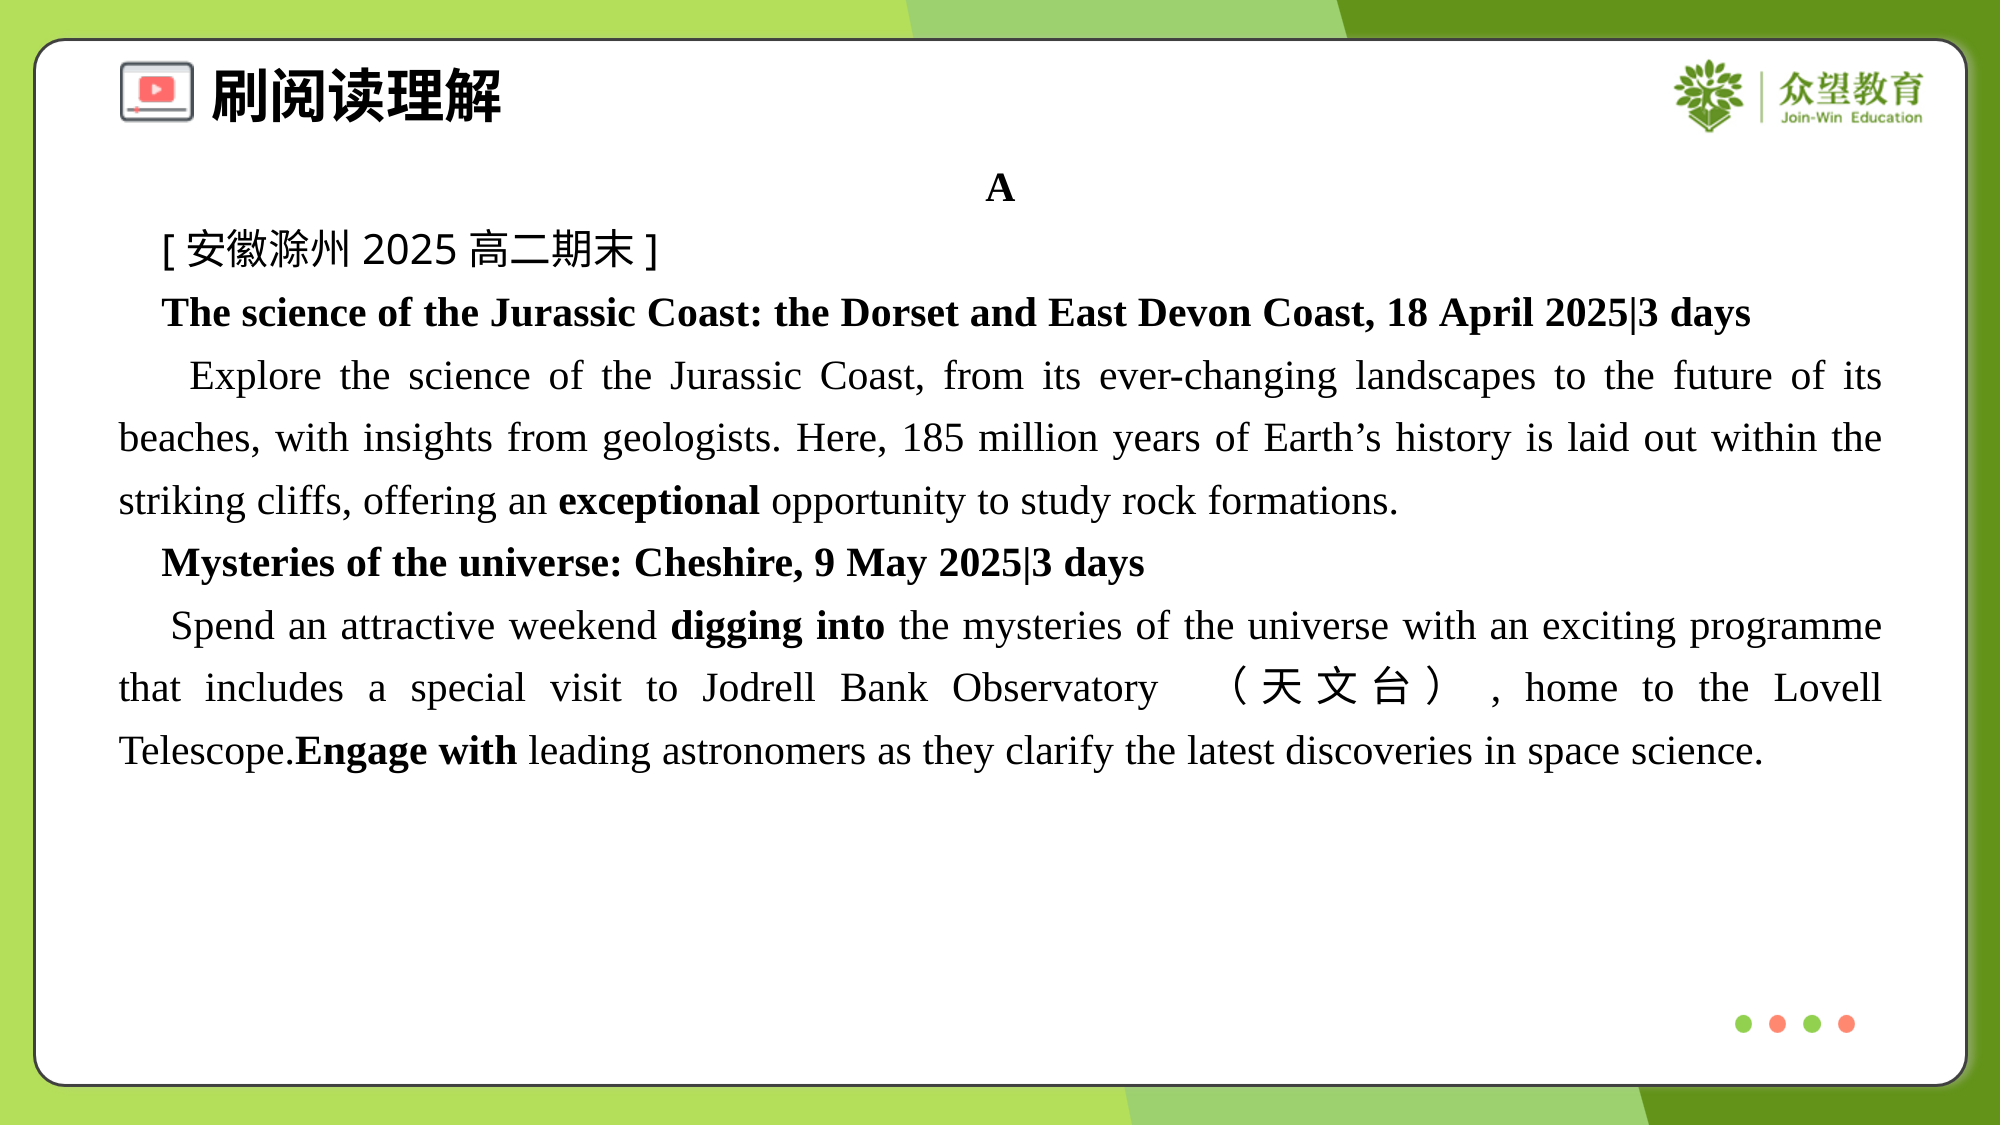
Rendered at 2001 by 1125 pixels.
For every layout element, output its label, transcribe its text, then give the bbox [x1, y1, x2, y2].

text_box A [安徽滁州2025高二期末] The science of the Jurassic Coast: the Dorset and East Devon Coast, 18 April 2025|3 days Explore the science of the Jurassic Coast, from its ever-changing landscapes to the future of its beaches, with insights from geologists. Here, 185 million years of Earth’s history is laid out within the striking cliffs, offering an exceptional opportunity to study rock formations. Mysteries of the universe: Cheshire, 9 May 2025|3 days Spend an attractive weekend digging into the mysteries of the universe with an exciting programme that includes a special visit to Jodrell Bank Observatory （天文台）, home to the Lovell Telescope.Engage with leading astronomers as they clarify the latest discoveries in space science. [118, 147, 1883, 893]
picture [0, 0, 2000, 1125]
